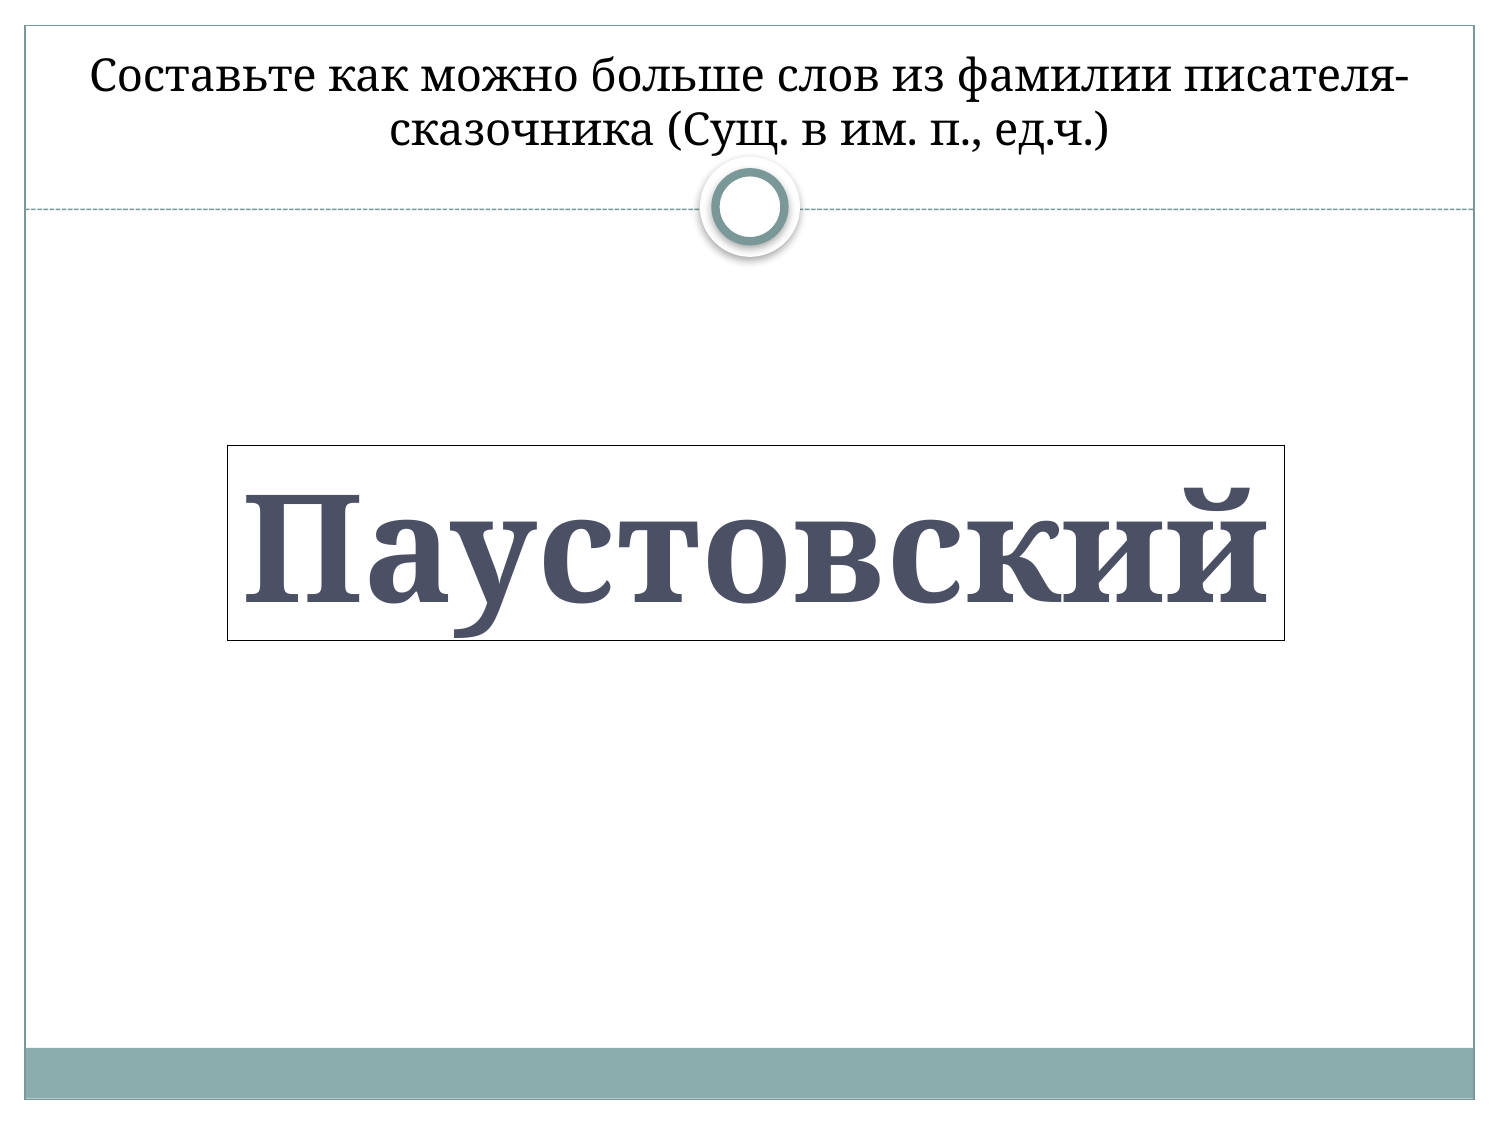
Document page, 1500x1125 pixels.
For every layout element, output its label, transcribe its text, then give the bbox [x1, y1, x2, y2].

text_box Паустовский [227, 445, 1285, 641]
title Составьте как можно больше слов из фамилии писателя-сказочника (Сущ. в им. п., ед.ч.) [49, 37, 1450, 162]
